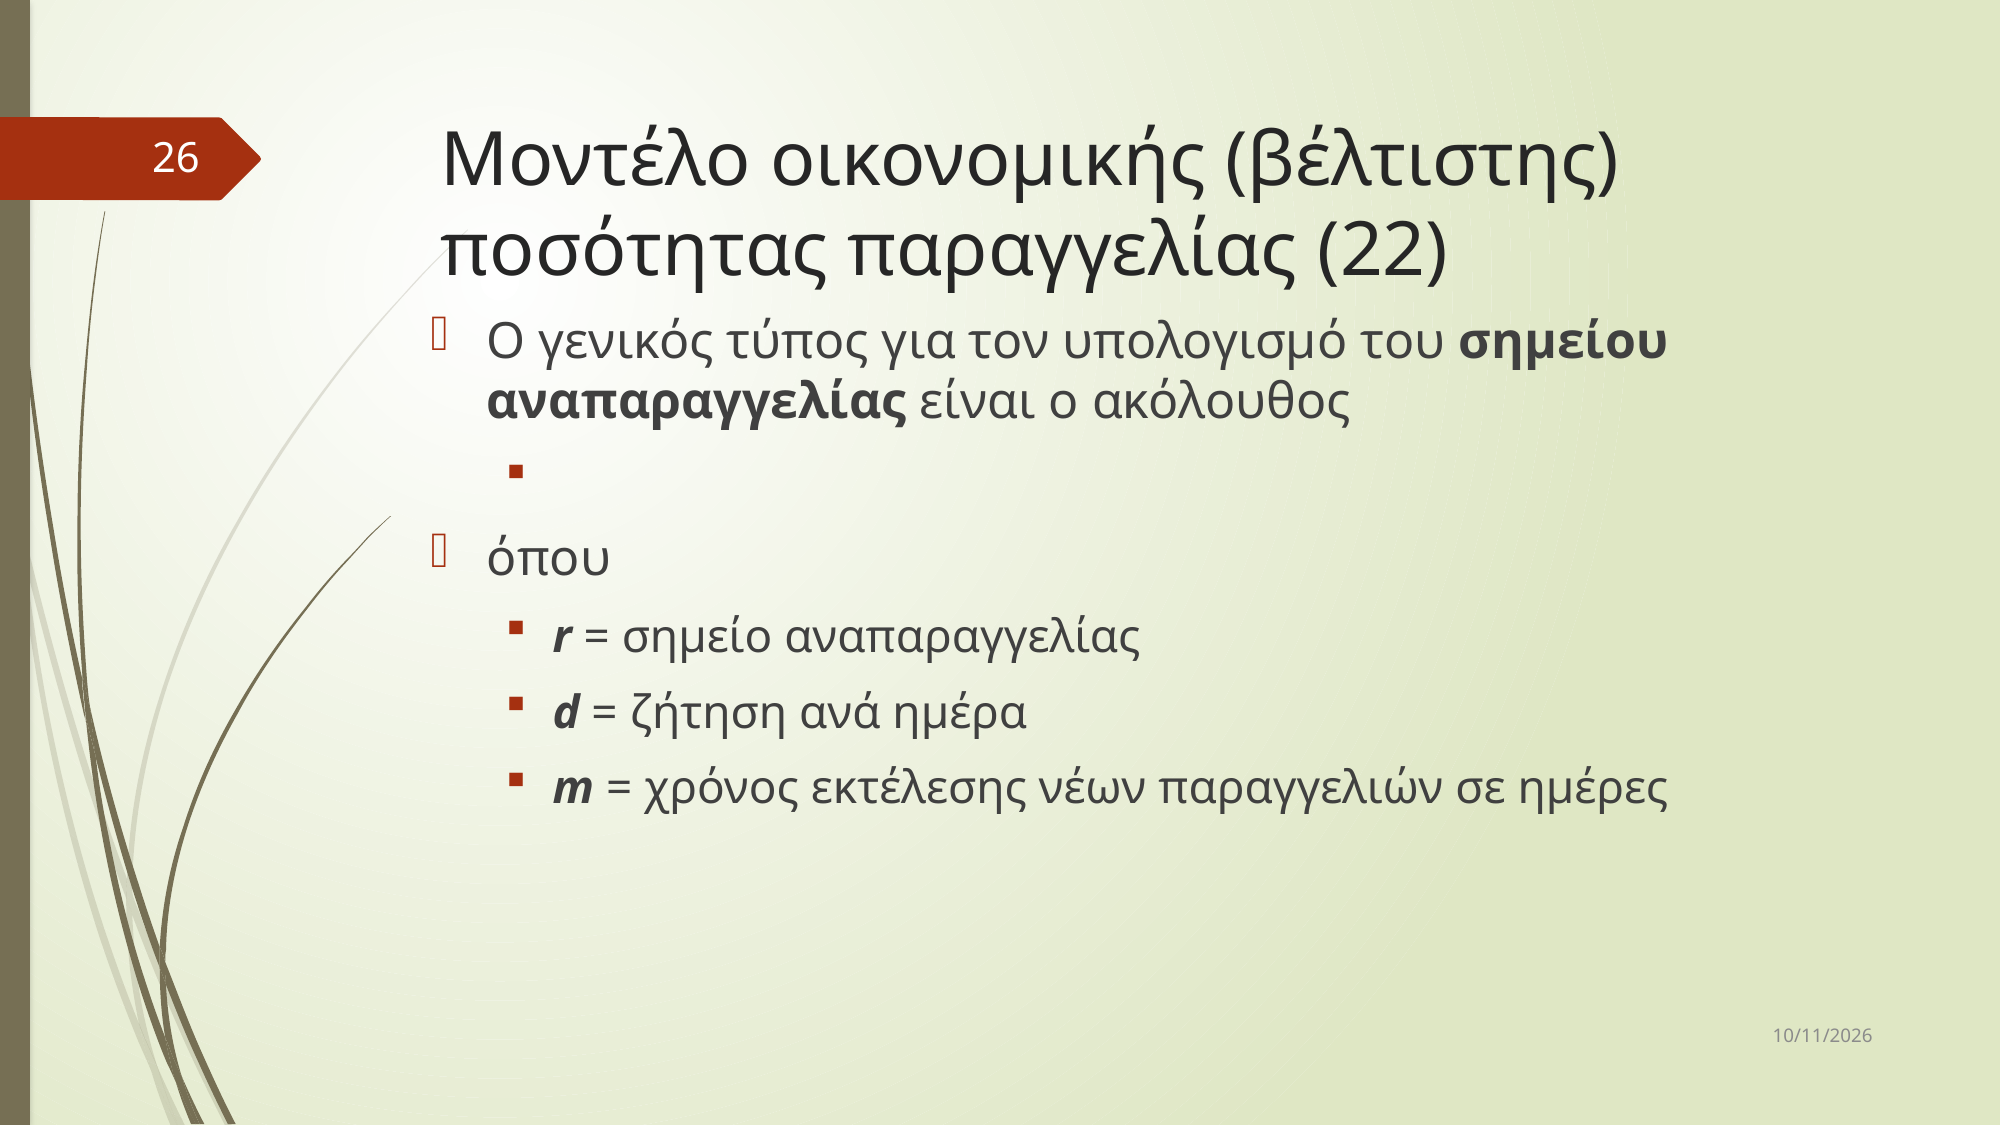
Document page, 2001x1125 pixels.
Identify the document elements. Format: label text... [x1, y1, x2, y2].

title Μοντέλο οικονομικής (βέλτιστης) ποσότητας παραγγελίας (22) [425, 102, 1888, 313]
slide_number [1699, 1005, 1888, 1067]
slide_number 26 [87, 129, 216, 190]
